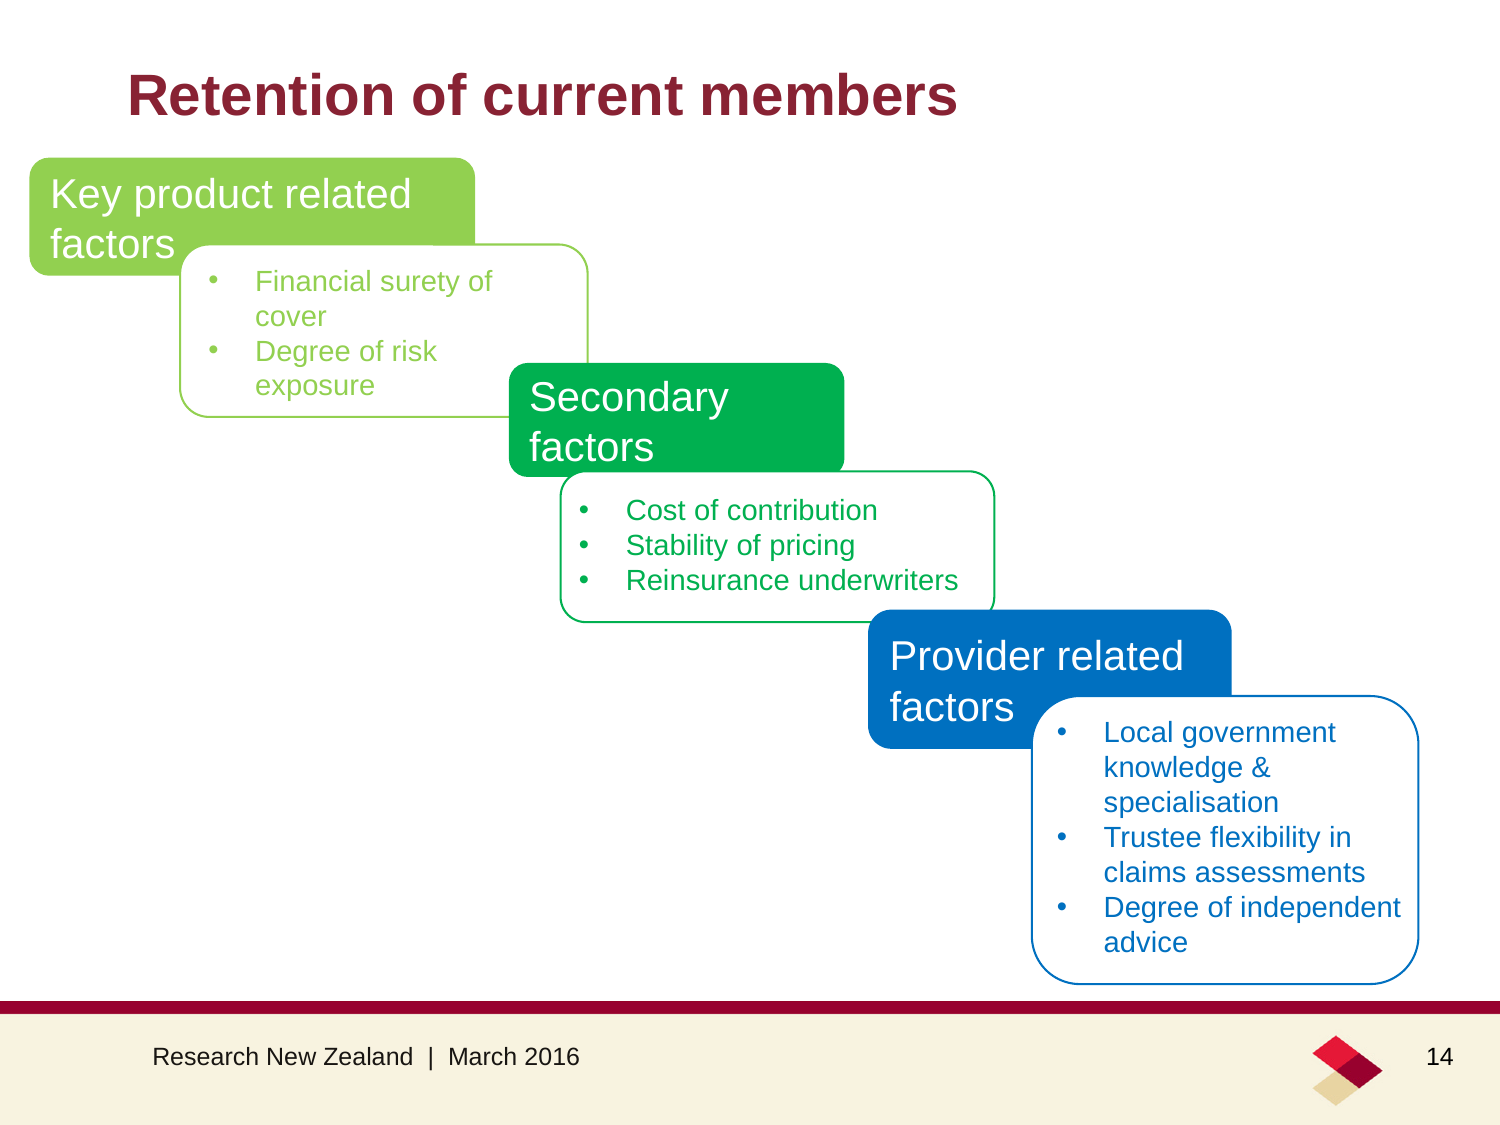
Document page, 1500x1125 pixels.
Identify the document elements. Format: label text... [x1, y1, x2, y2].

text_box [29, 157, 588, 472]
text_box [868, 609, 1419, 985]
picture [0, 999, 1500, 1125]
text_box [508, 362, 995, 641]
title Retention of current members [112, 23, 1388, 161]
